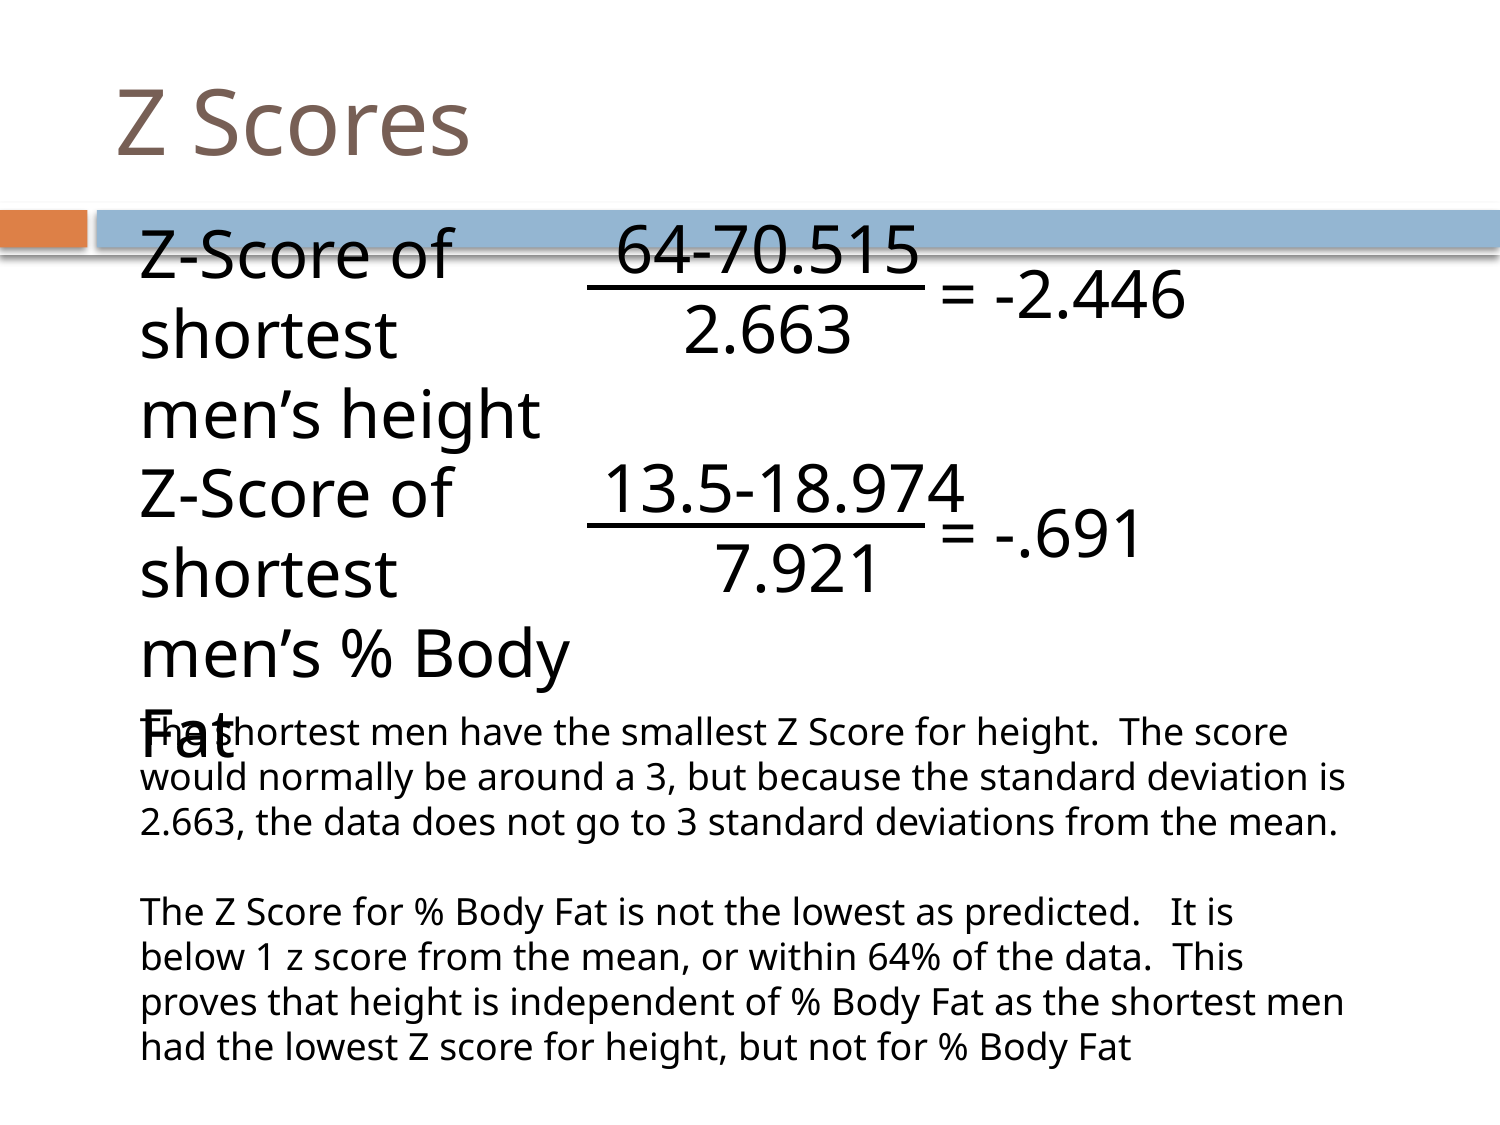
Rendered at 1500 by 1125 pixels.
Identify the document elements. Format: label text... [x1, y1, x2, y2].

title Z Scores [100, 37, 1438, 200]
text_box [124, 437, 1363, 702]
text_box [124, 199, 1363, 423]
text_box The shortest men have the smallest Z Score for height. The score would normally be around a 3, but because the standard deviation is 2.663, the data does not go to 3 standard deviations from the mean. The Z Score for % Body Fat is not the lowest as predicted. It is below 1 z score from the mean, or within 64% of the data. This proves that height is independent of % Body Fat as the shortest men had the lowest Z score for height, but not for % Body Fat [125, 709, 1363, 1076]
